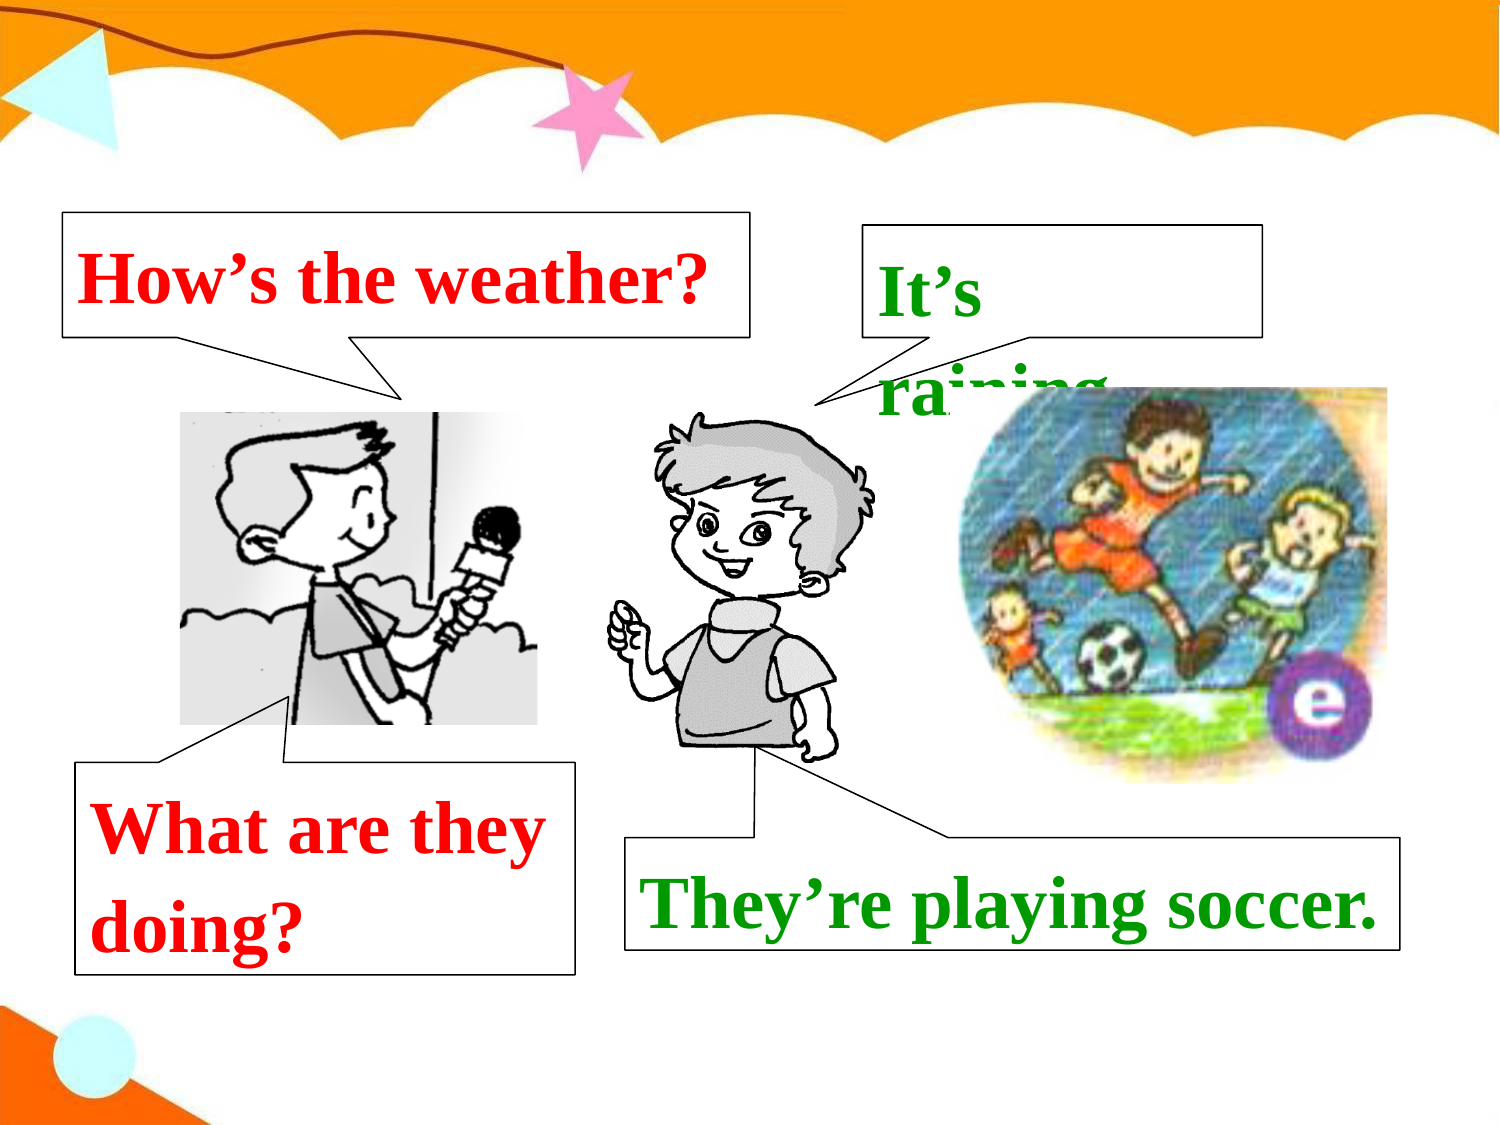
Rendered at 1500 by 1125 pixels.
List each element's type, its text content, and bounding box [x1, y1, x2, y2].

text_box It’s raining. [814, 224, 1263, 406]
text_box They’re playing soccer. [624, 772, 1400, 951]
text_box What are they doing? [75, 735, 576, 975]
picture [0, 0, 1500, 1125]
text_box How’s the weather? [62, 212, 750, 400]
